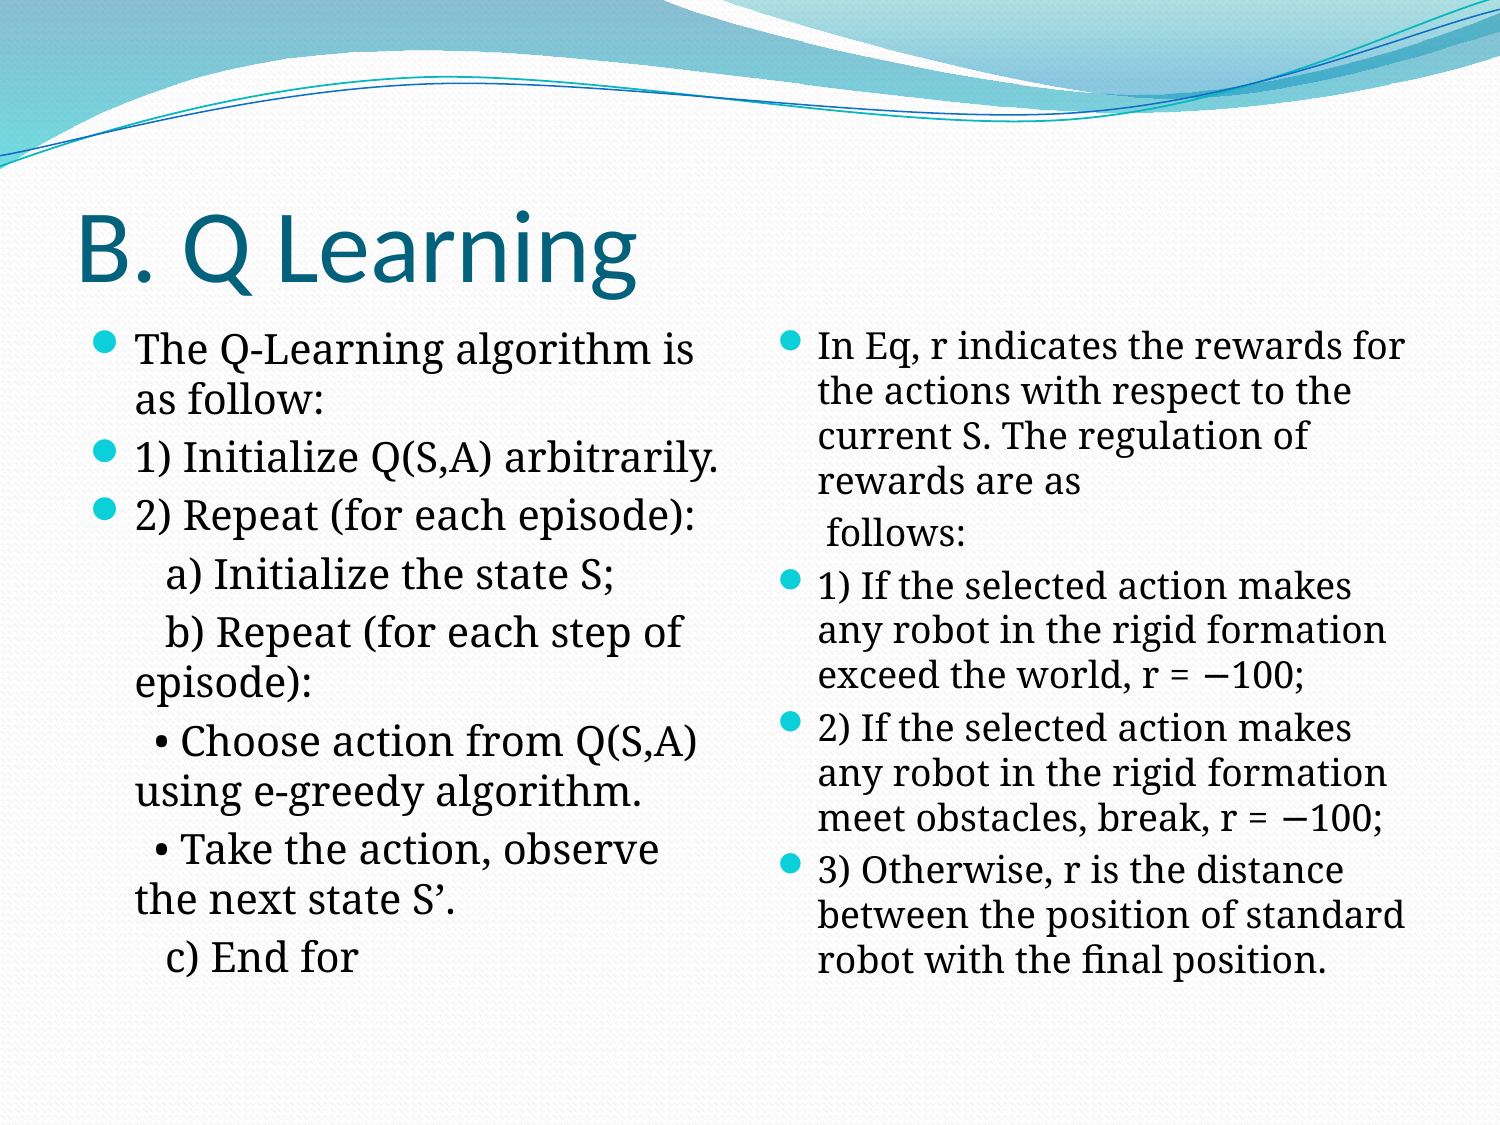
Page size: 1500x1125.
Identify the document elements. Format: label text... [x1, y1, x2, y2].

list The Q-Learning algorithm is as follow: 1) Initialize Q(S,A) arbitrarily. 2) Repeat (for each episode): a) Initialize the state S; b) Repeat (for each step of episode): • Choose action from Q(S,A) using e-greedy algorithm. • Take the action, observe the next state S’. c) End for [75, 314, 738, 1043]
list In Eq, r indicates the rewards for the actions with respect to the current S. The regulation of rewards are as follows: 1) If the selected action makes any robot in the rigid formation exceed the world, r = −100; 2) If the selected action makes any robot in the rigid formation meet obstacles, break, r = −100; 3) Otherwise, r is the distance between the position of standard robot with the final position. [762, 314, 1425, 1043]
title B. Q Learning [75, 115, 1425, 303]
